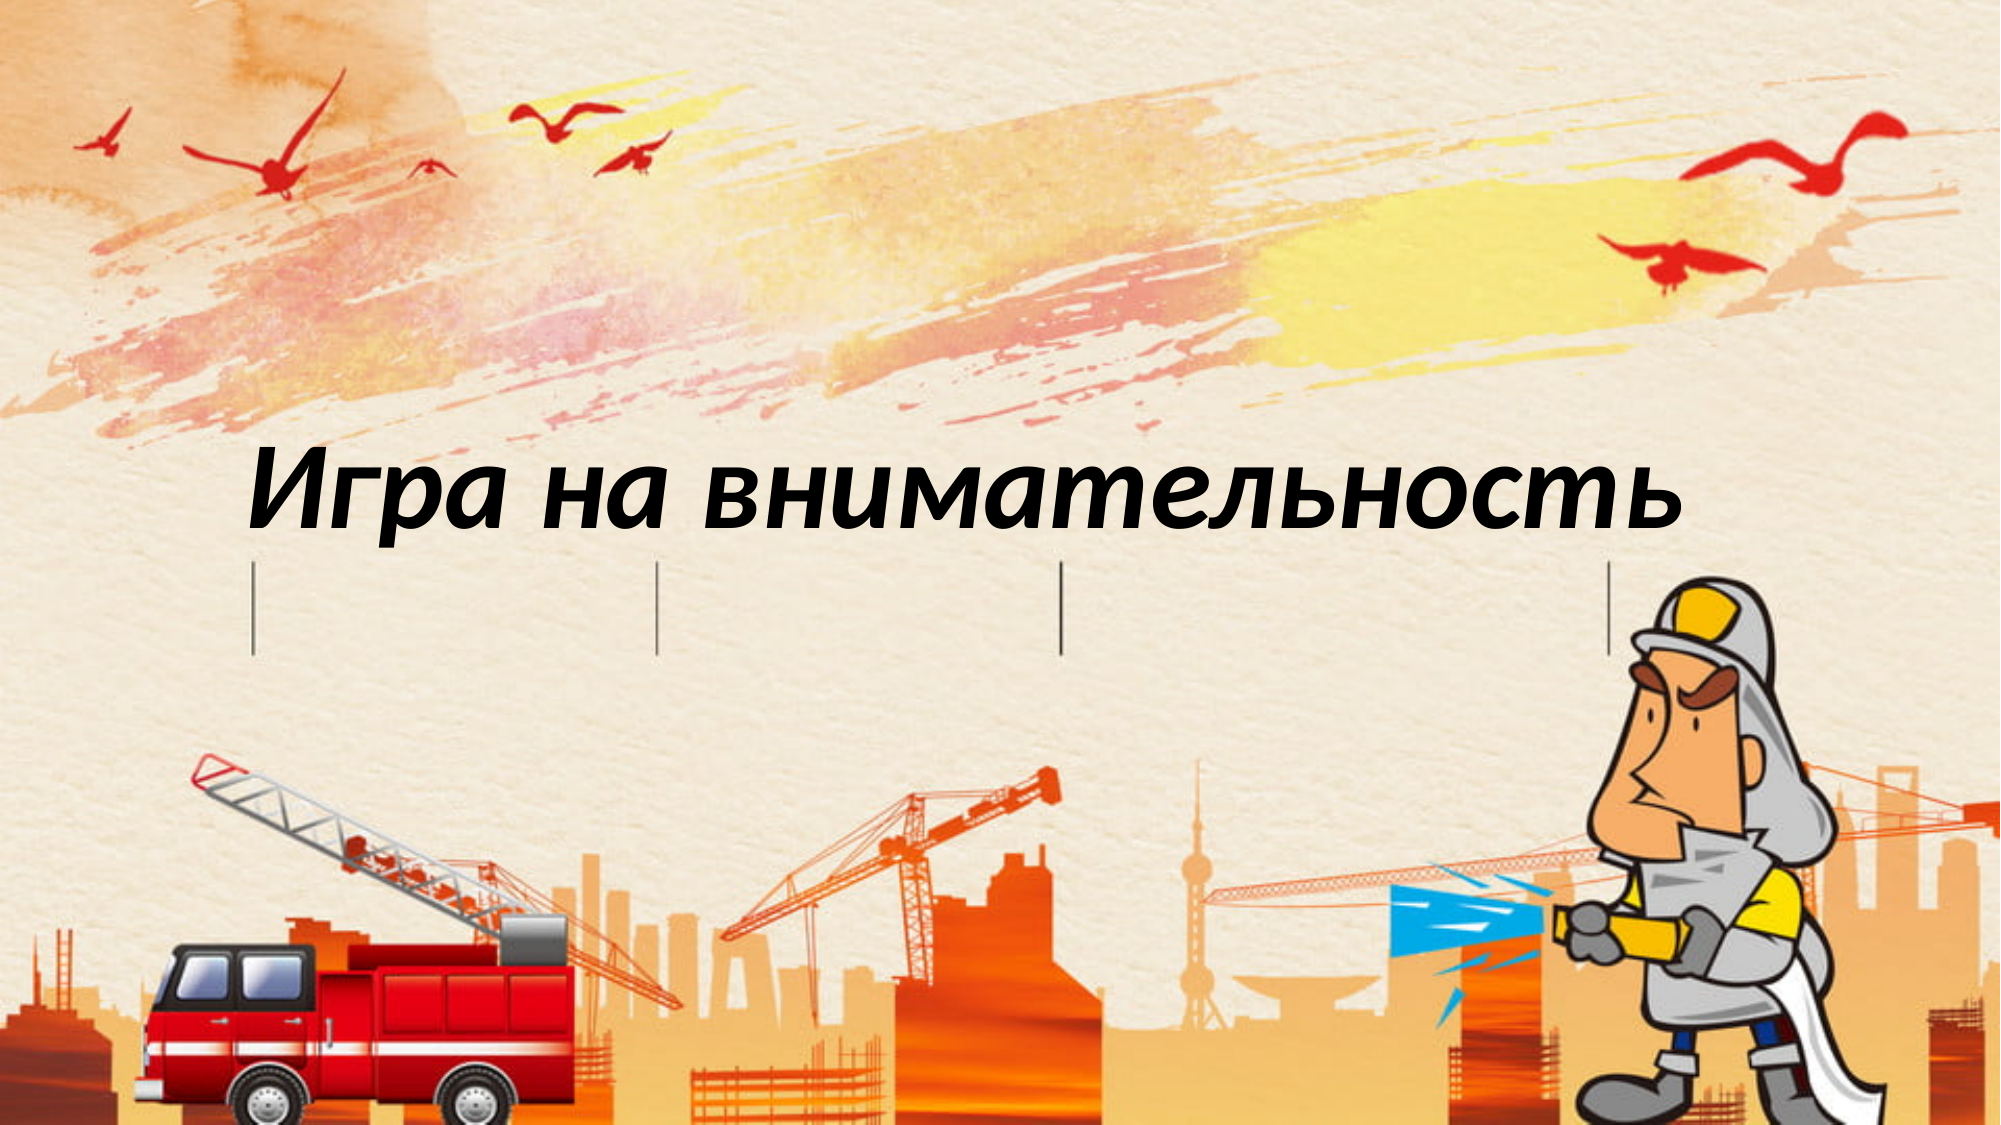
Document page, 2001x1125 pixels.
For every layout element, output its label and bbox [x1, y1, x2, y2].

list [0, 0, 2000, 1125]
